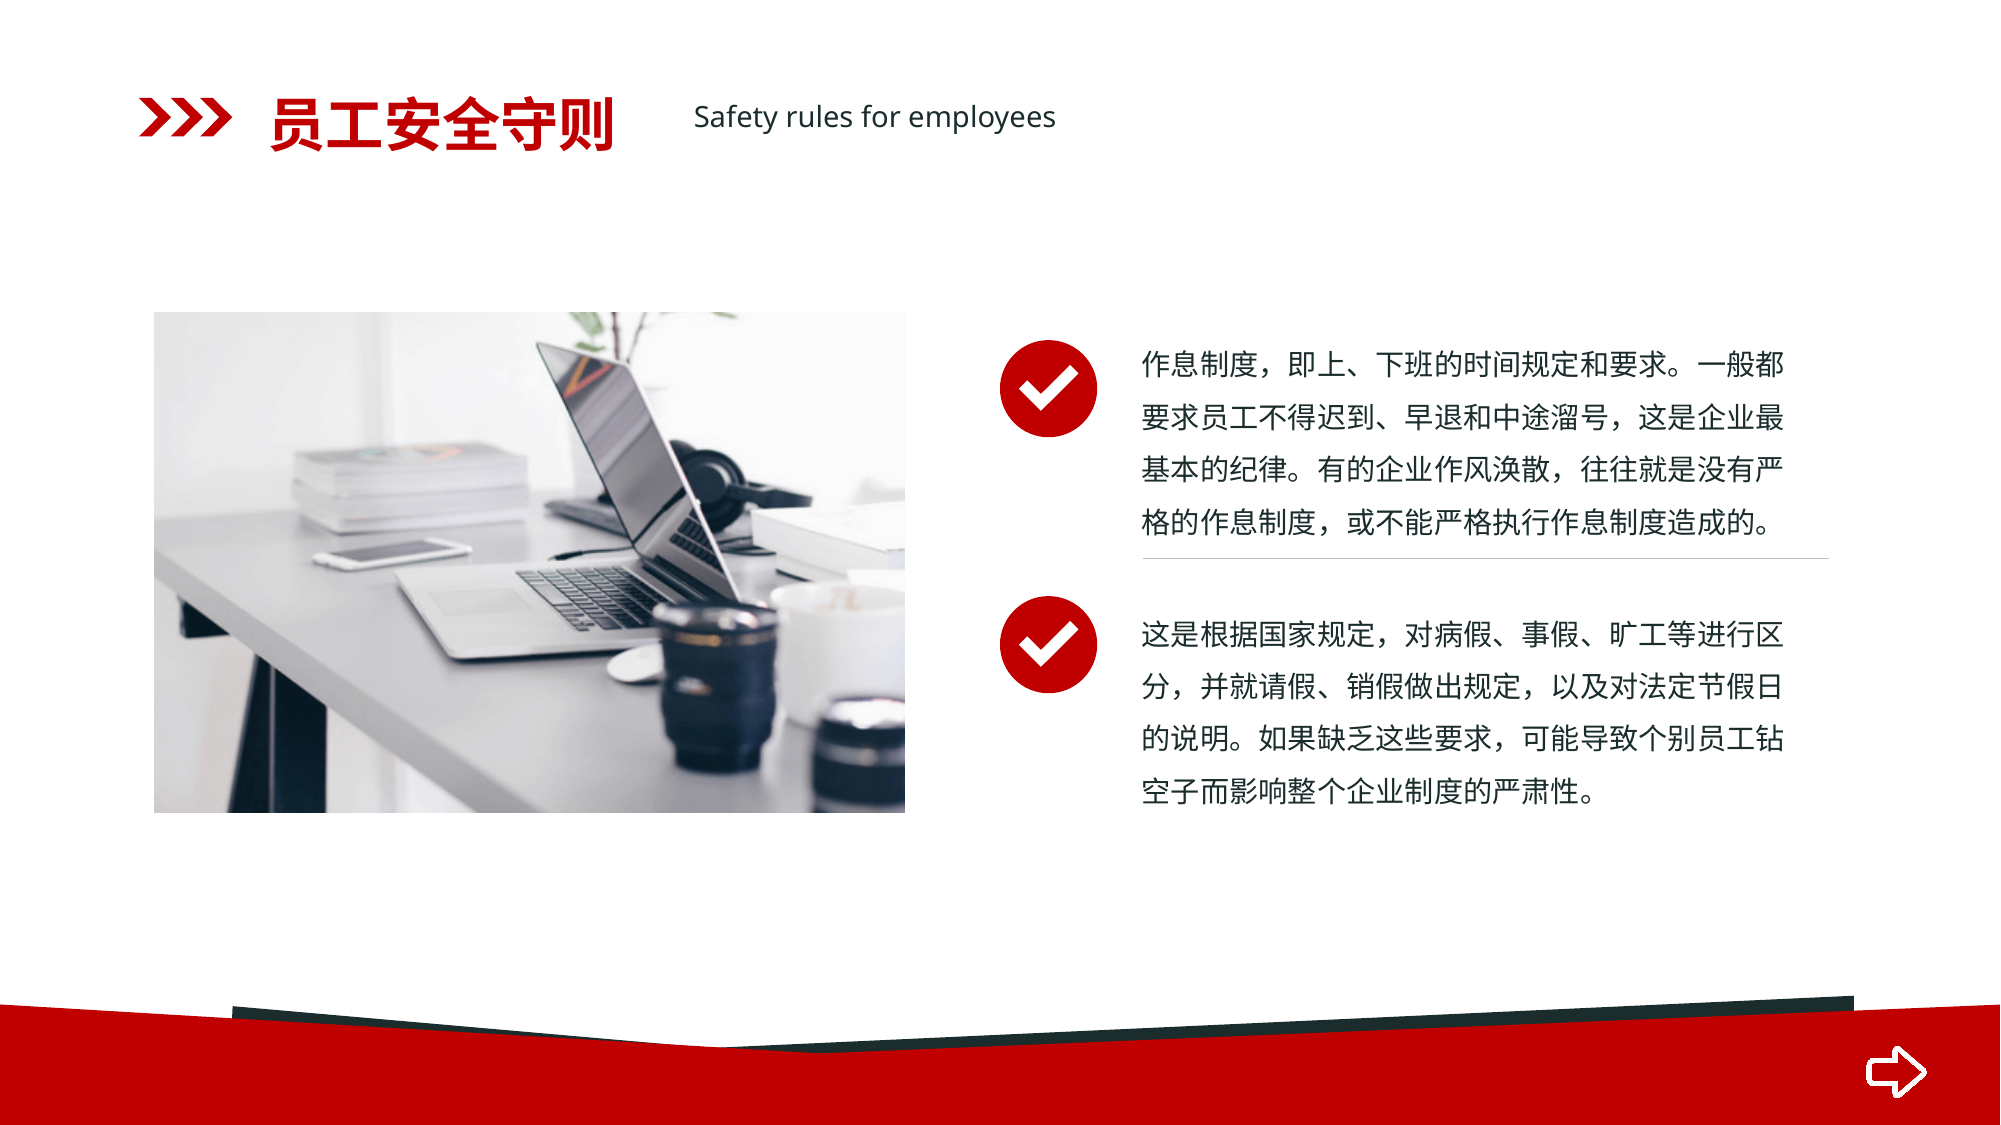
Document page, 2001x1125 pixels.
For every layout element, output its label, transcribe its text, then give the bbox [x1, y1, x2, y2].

text_box 作息制度，即上、下班的时间规定和要求。一般都要求员工不得迟到、早退和中途溜号，这是企业最基本的纪律。有的企业作风涣散，往往就是没有严格的作息制度，或不能严格执行作息制度造成的。 [1126, 321, 1829, 547]
text_box Safety rules for employees [678, 91, 1114, 141]
text_box 这是根据国家规定，对病假、事假、旷工等进行区分，并就请假、销假做出规定，以及对法定节假日的说明。如果缺乏这些要求，可能导致个别员工钻空子而影响整个企业制度的严肃性。 [1126, 590, 1829, 816]
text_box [138, 97, 233, 137]
picture [154, 312, 905, 813]
text_box [999, 596, 1098, 694]
text_box 员工安全守则 [252, 80, 679, 166]
text_box [999, 340, 1098, 438]
